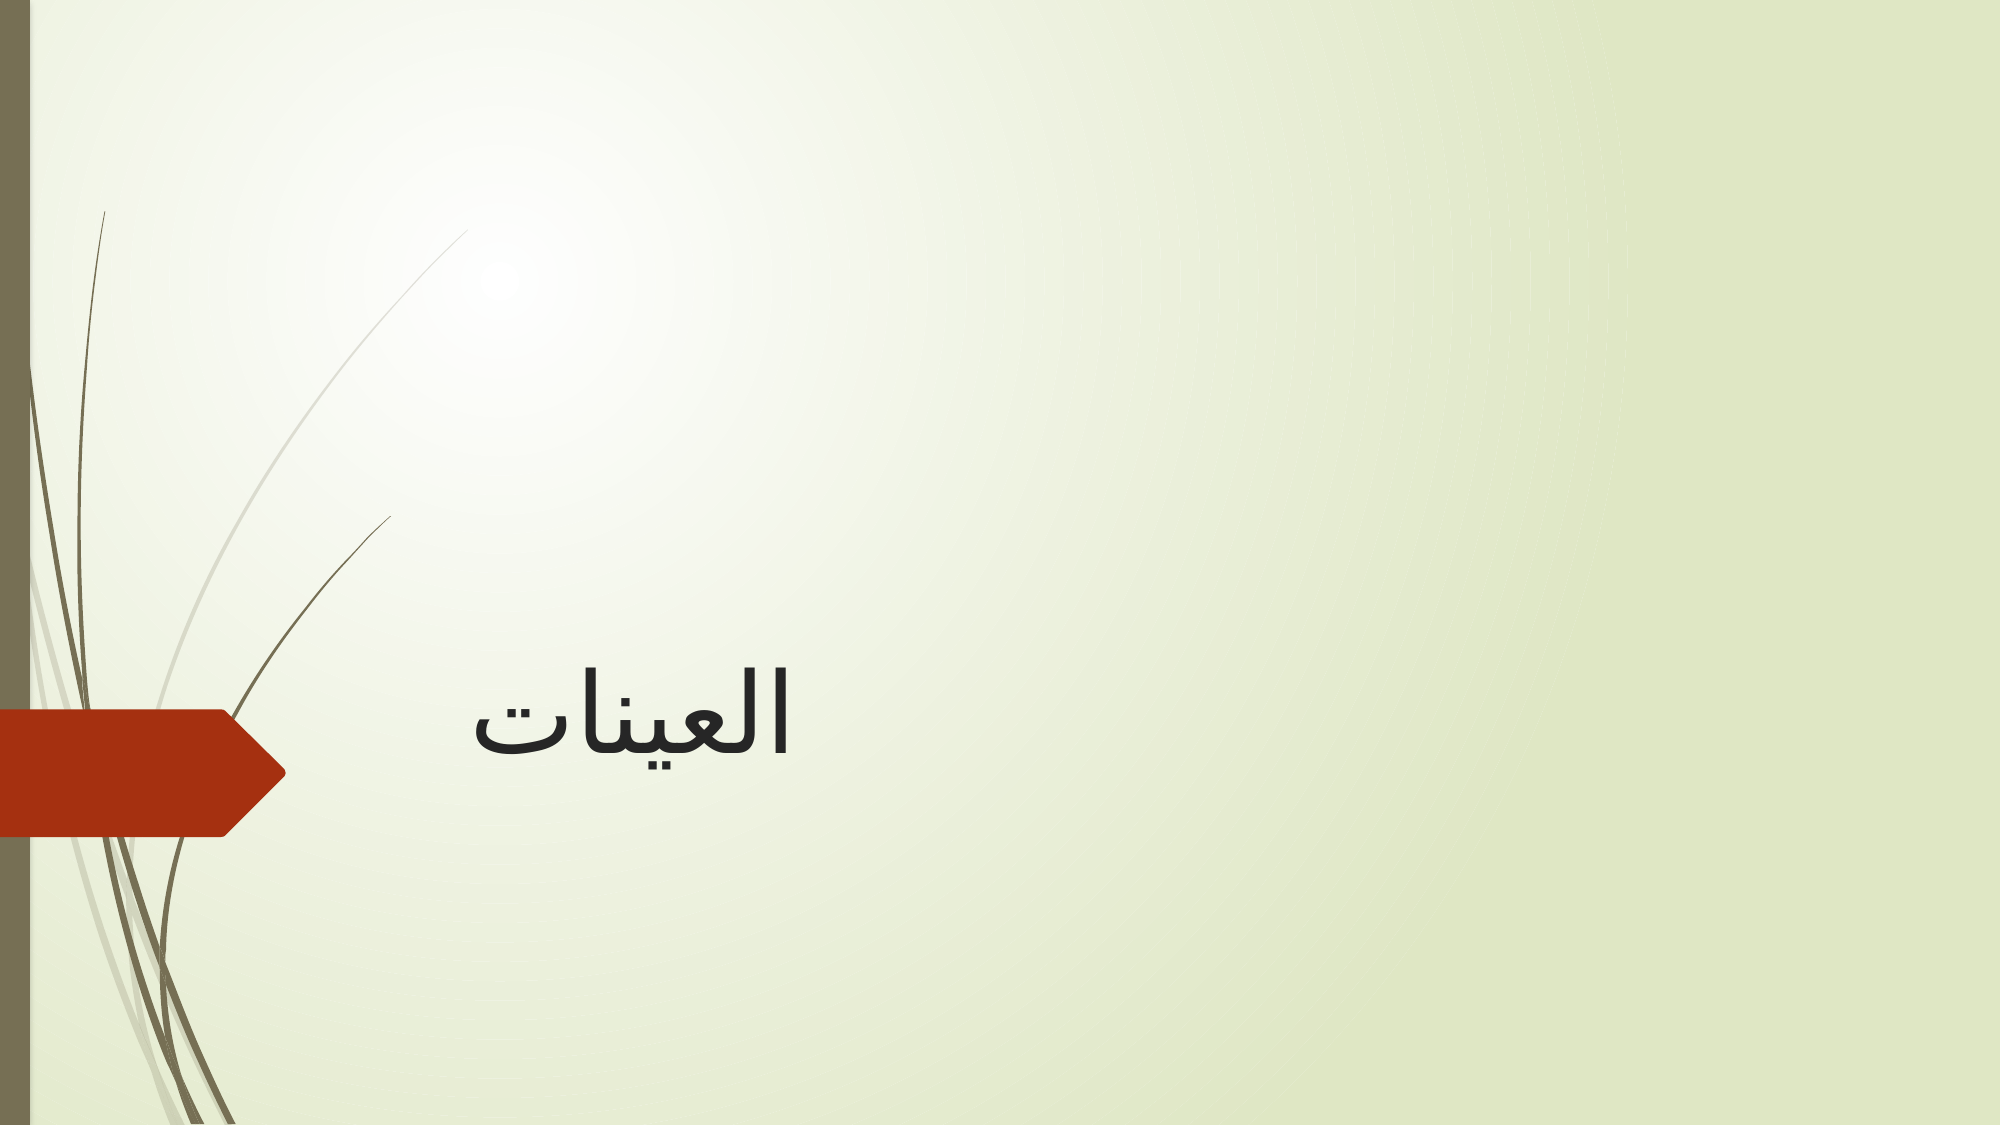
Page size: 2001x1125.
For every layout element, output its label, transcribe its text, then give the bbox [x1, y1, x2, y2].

title العينات [424, 412, 1888, 784]
